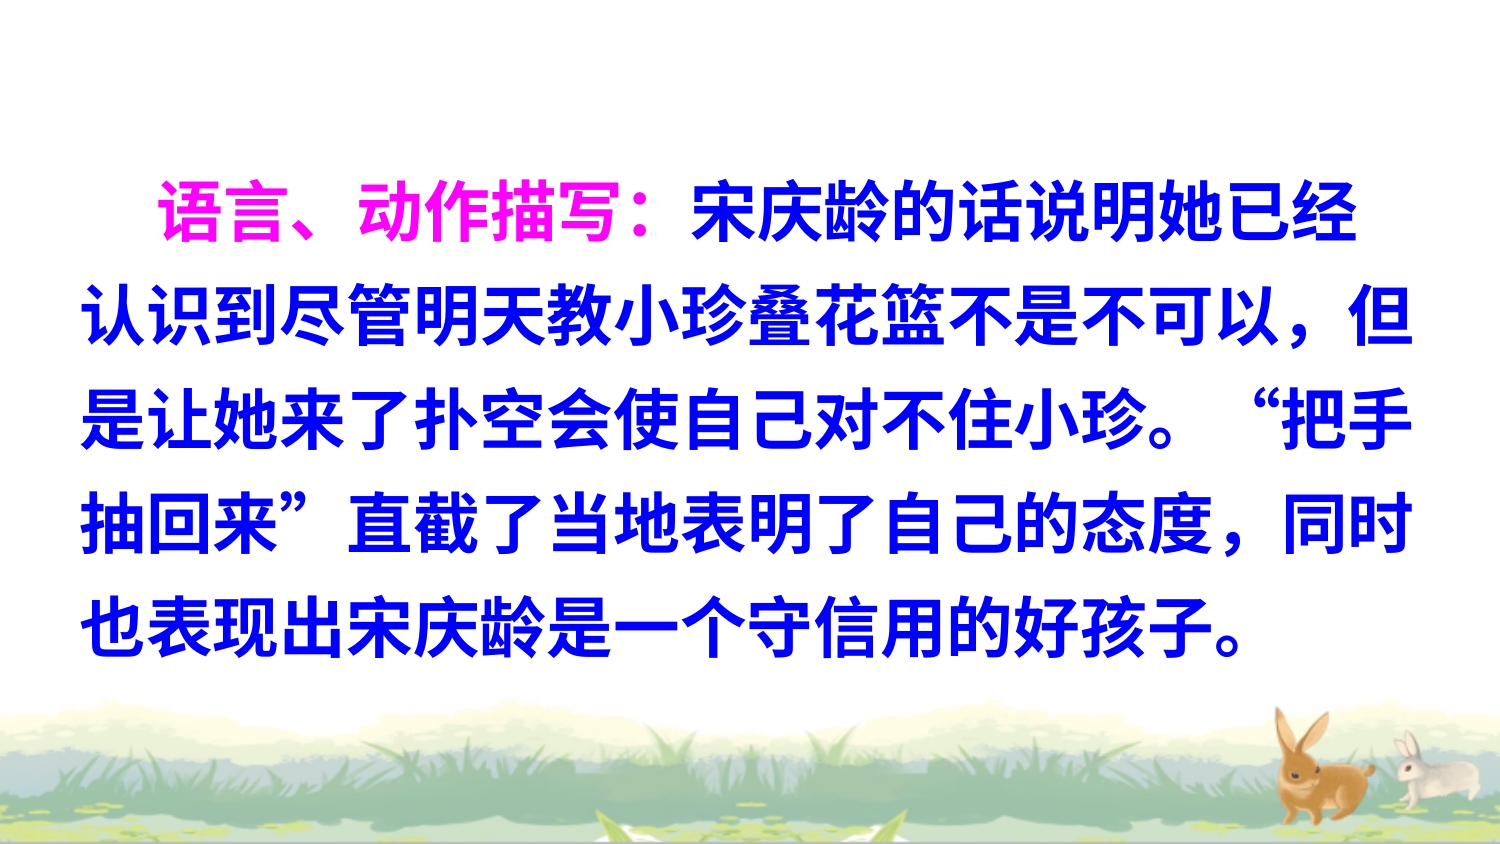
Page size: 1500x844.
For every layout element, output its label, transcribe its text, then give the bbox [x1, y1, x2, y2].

picture [0, 0, 1500, 844]
text_box 语言、动作描写：宋庆龄的话说明她已经认识到尽管明天教小珍叠花篮不是不可以，但是让她来了扑空会使自己对不住小珍。“把手抽回来”直截了当地表明了自己的态度，同时也表现出宋庆龄是一个守信用的好孩子。 [64, 138, 1436, 673]
